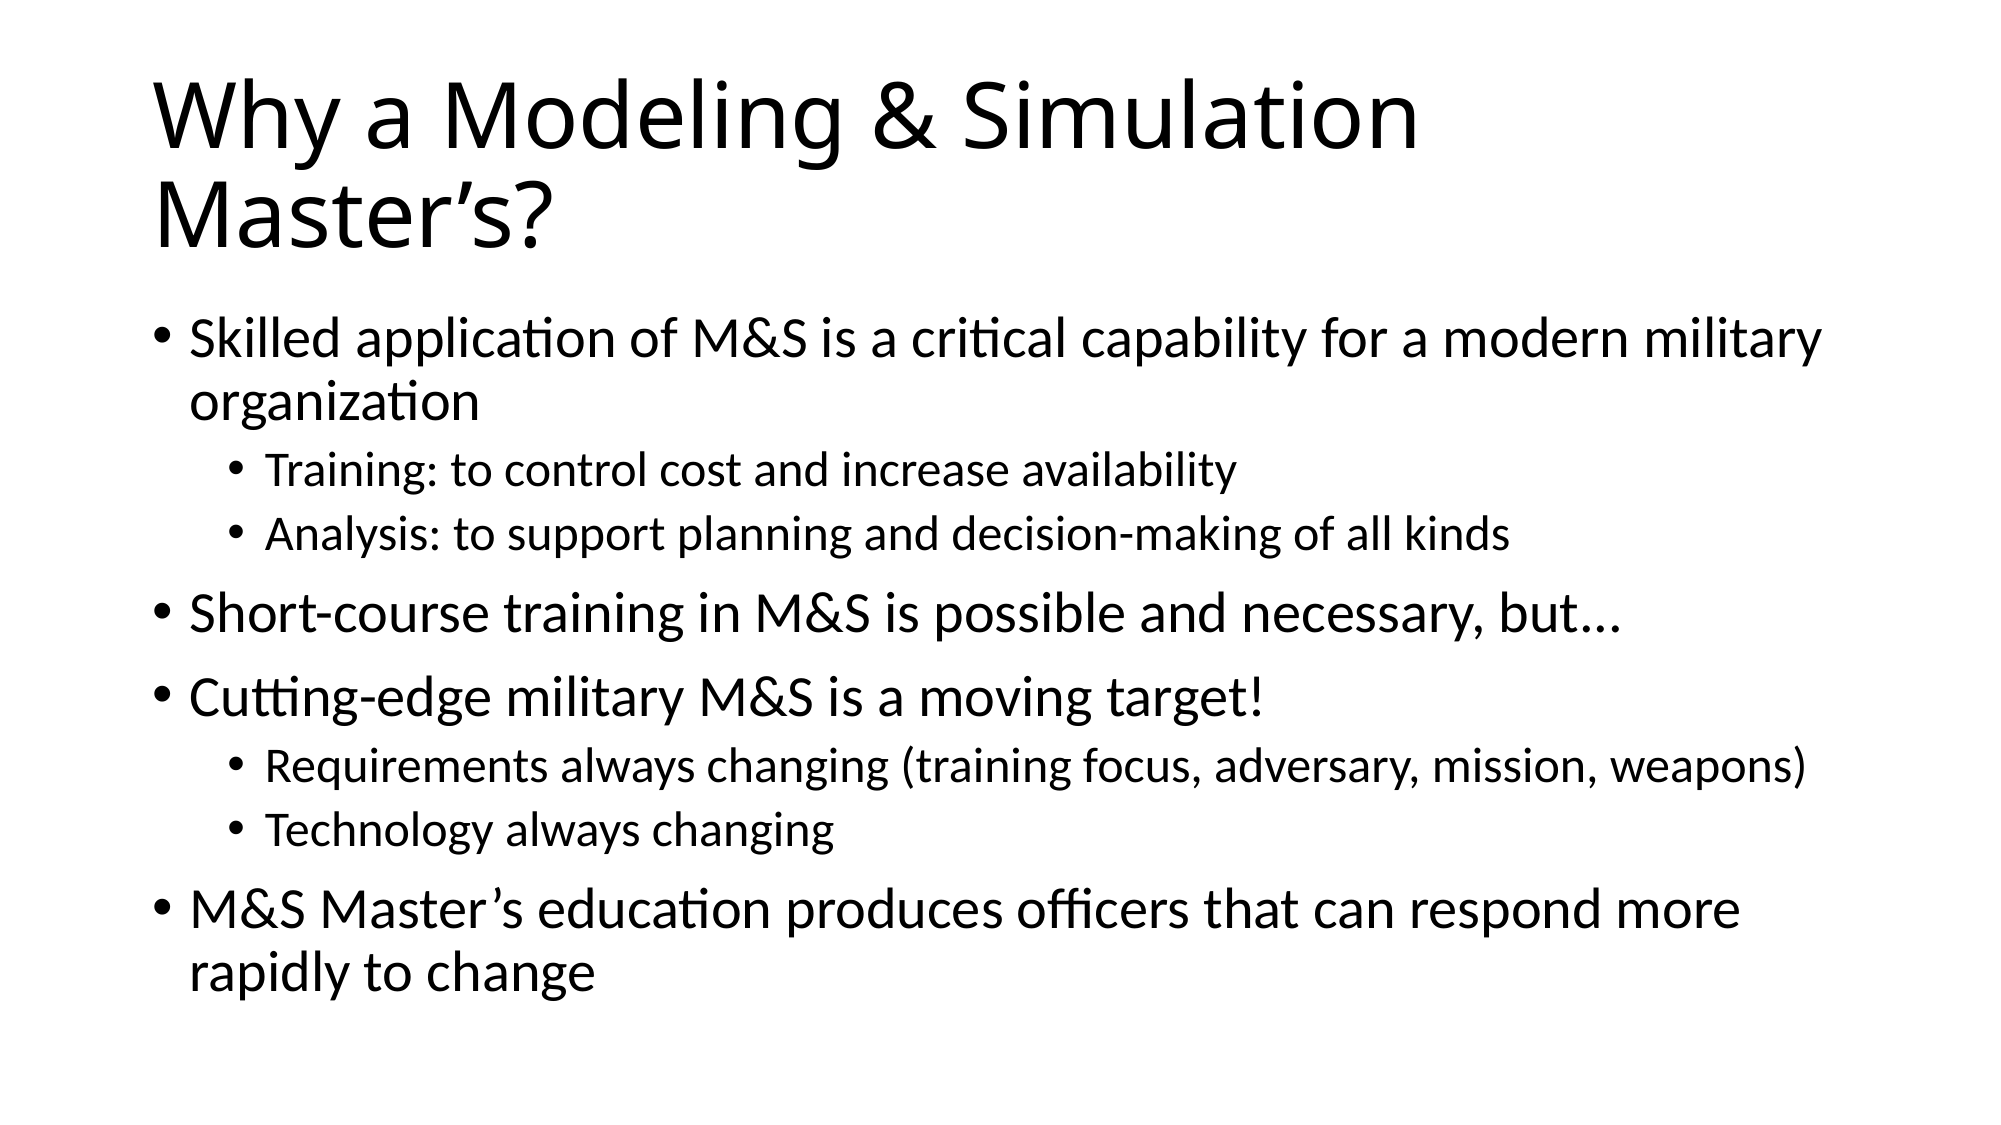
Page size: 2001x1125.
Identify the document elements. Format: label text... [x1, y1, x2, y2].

title Why a Modeling & Simulation Master’s? [137, 59, 1863, 278]
list Skilled application of M&S is a critical capability for a modern military organization Training: to control cost and increase availability Analysis: to support planning and decision-making of all kinds Short-course training in M&S is possible and necessary, but... Cutting-edge military M&S is a moving target! Requirements always changing (training focus, adversary, mission, weapons) Technology always changing M&S Master’s education produces officers that can respond more rapidly to change [137, 299, 1863, 1014]
